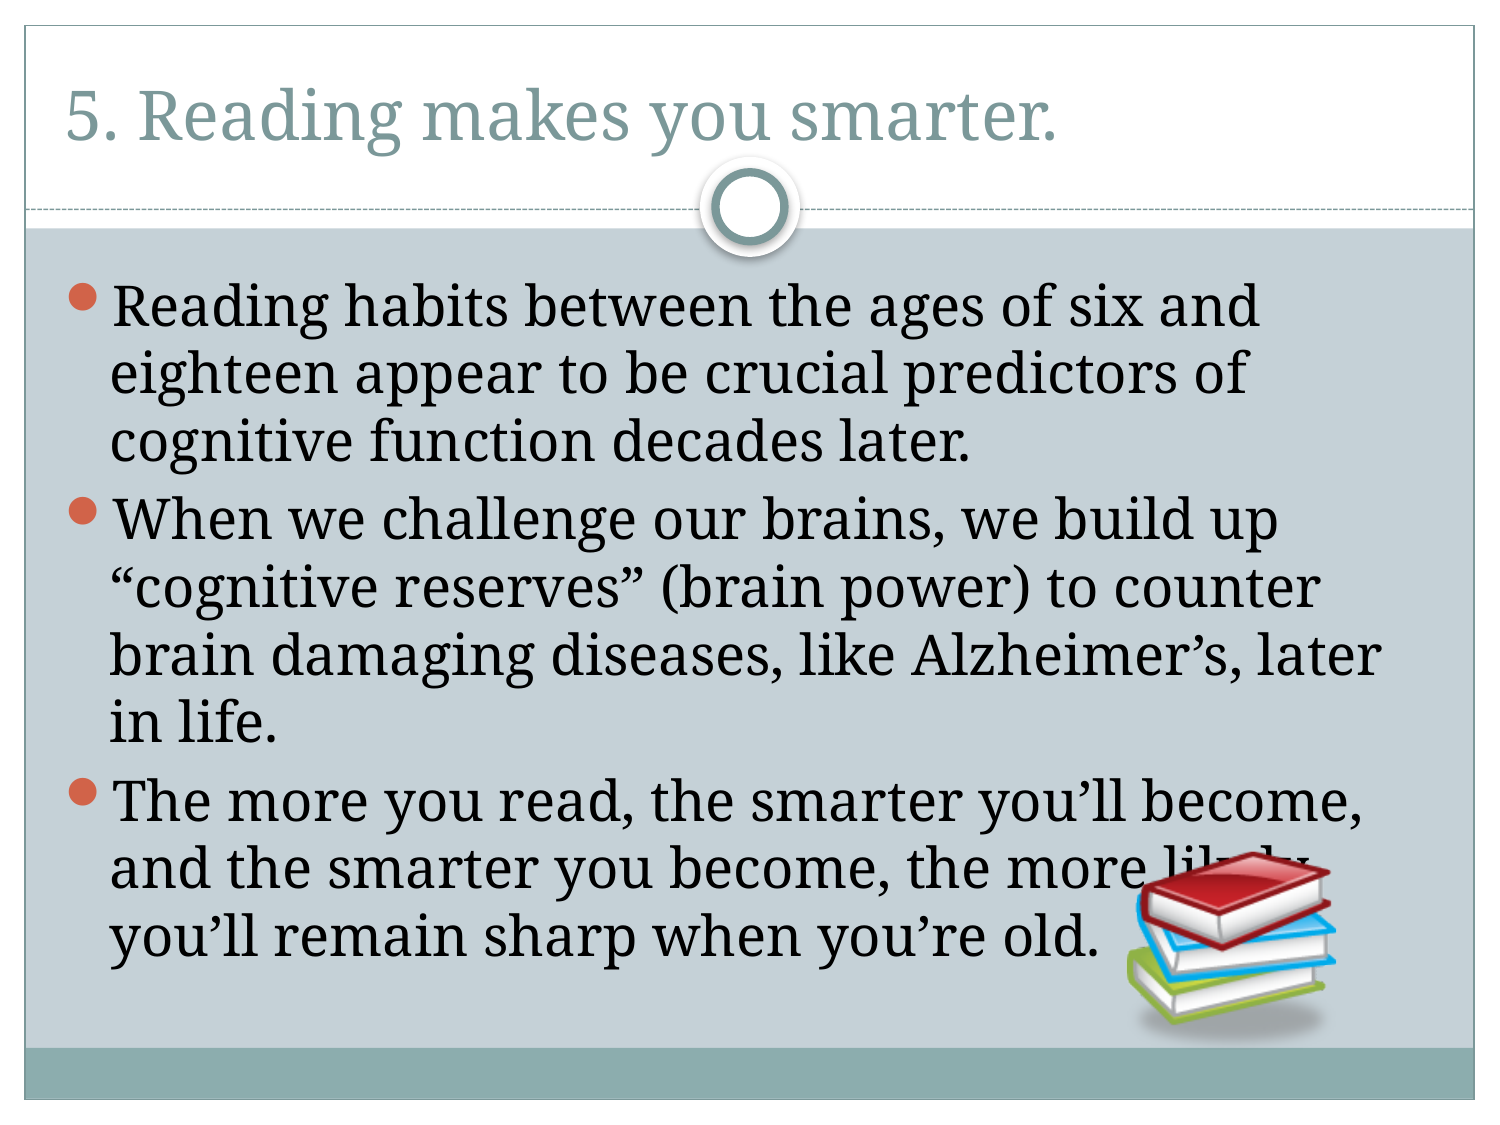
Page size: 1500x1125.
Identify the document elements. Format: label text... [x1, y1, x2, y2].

list Reading habits between the ages of six and eighteen appear to be crucial predictors of cognitive function decades later. When we challenge our brains, we build up “cognitive reserves” (brain power) to counter brain damaging diseases, like Alzheimer’s, later in life. The more you read, the smarter you’ll become, and the smarter you become, the more likely you’ll remain sharp when you’re old. [50, 262, 1445, 1013]
picture [1112, 812, 1351, 1051]
title 5. Reading makes you smarter. [49, 37, 1450, 162]
